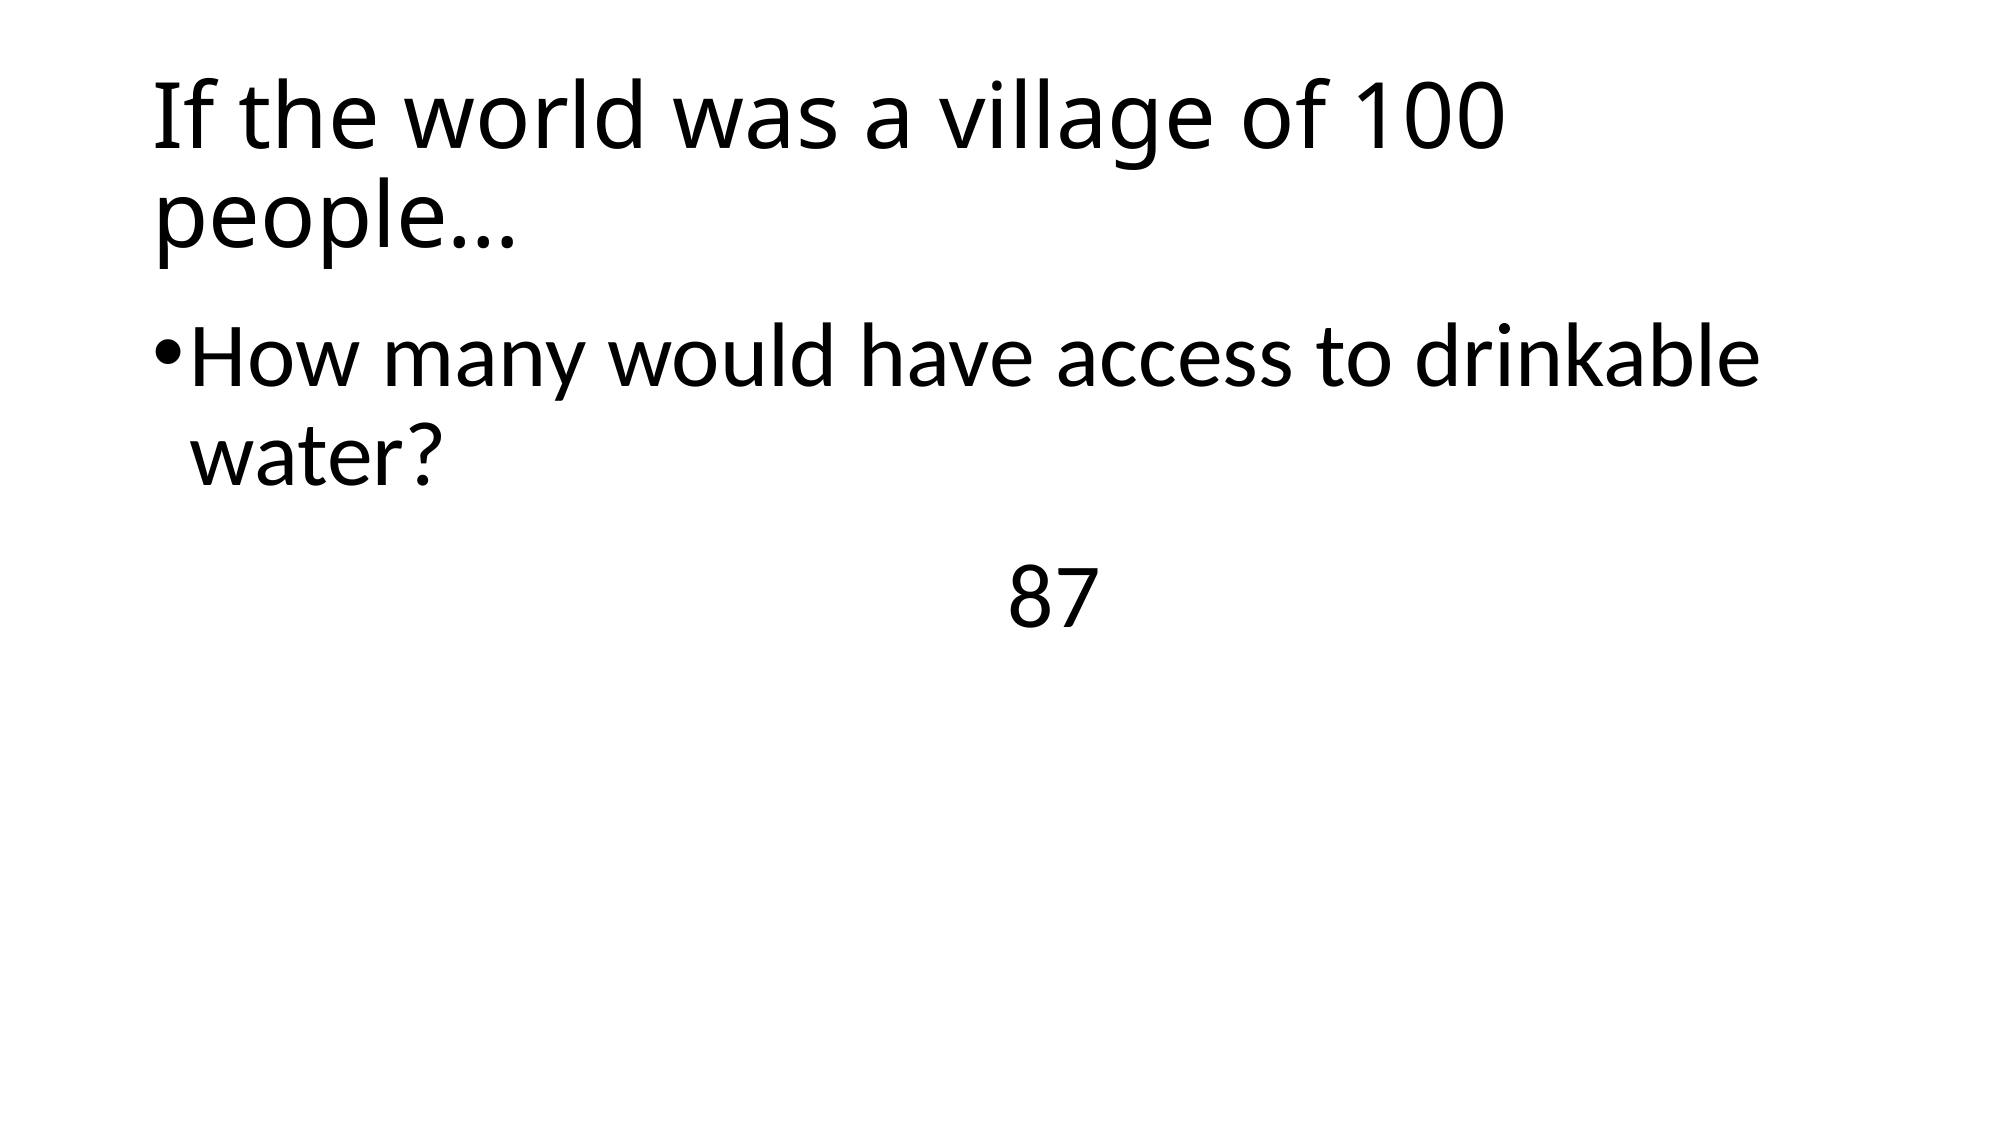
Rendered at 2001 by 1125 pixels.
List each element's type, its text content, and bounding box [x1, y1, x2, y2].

title If the world was a village of 100 people… [137, 59, 1863, 278]
list How many would have access to drinkable water? [137, 299, 1863, 1014]
text_box 87 [764, 528, 1344, 653]
